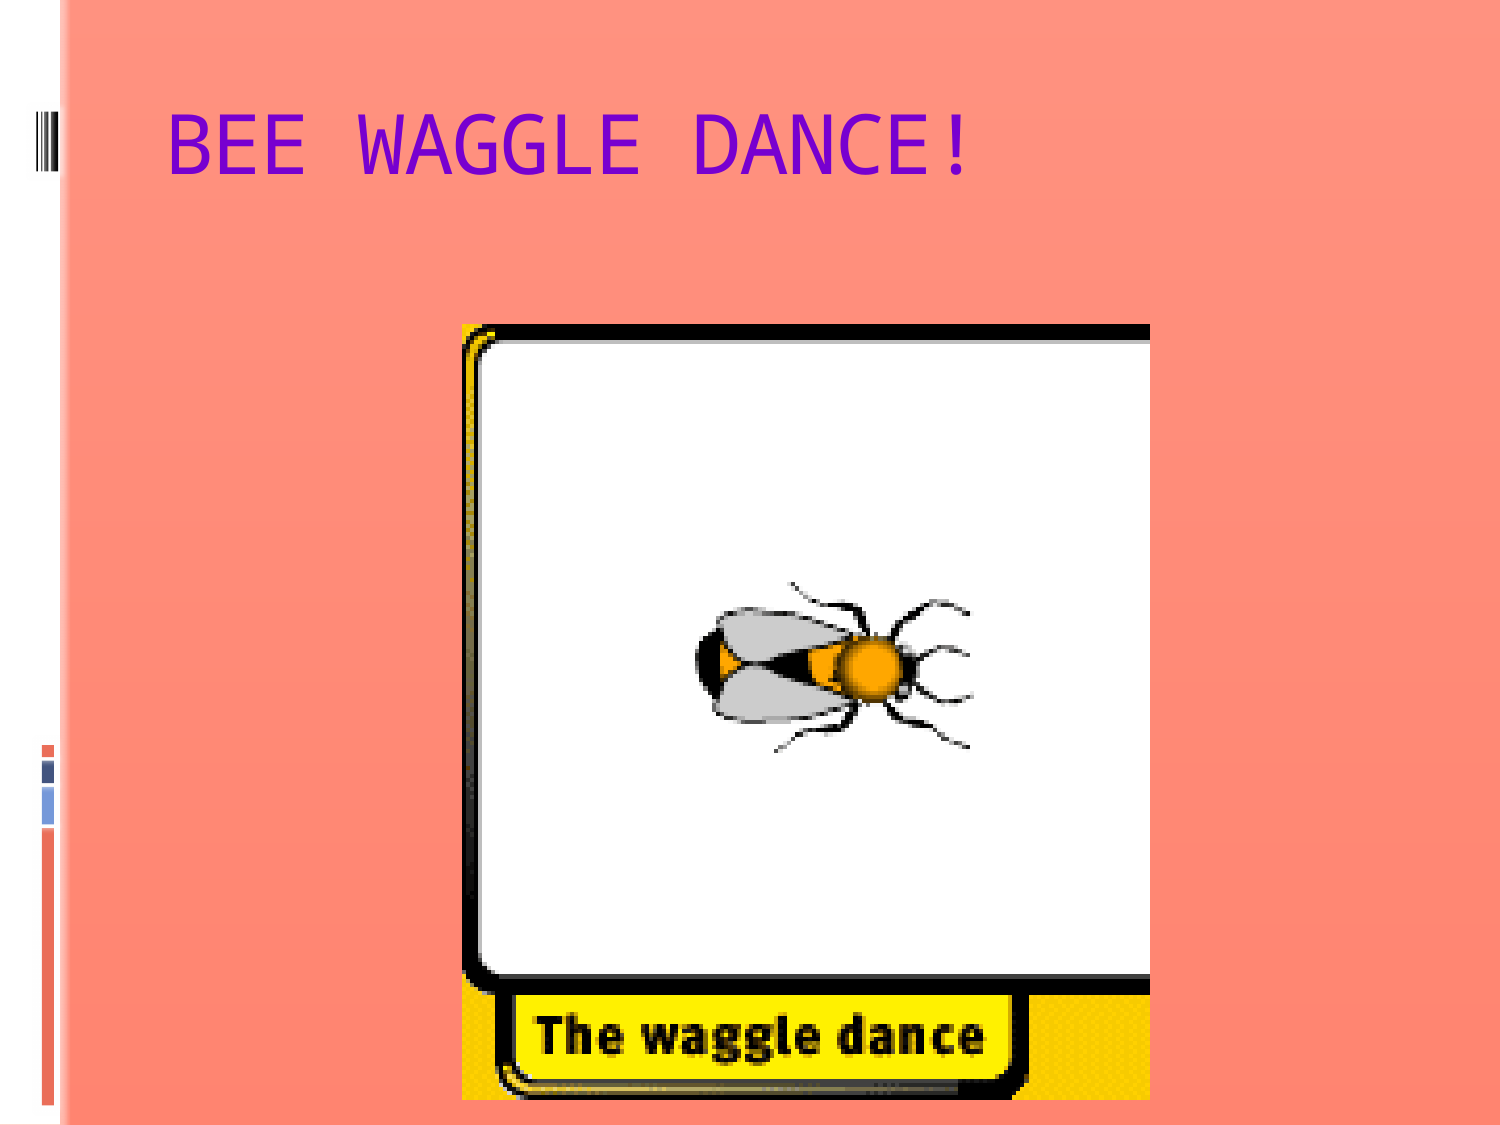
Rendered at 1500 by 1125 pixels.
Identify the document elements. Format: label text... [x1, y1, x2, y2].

picture [461, 324, 1151, 1101]
title BEE WAGGLE DANCE! [150, 83, 1425, 234]
